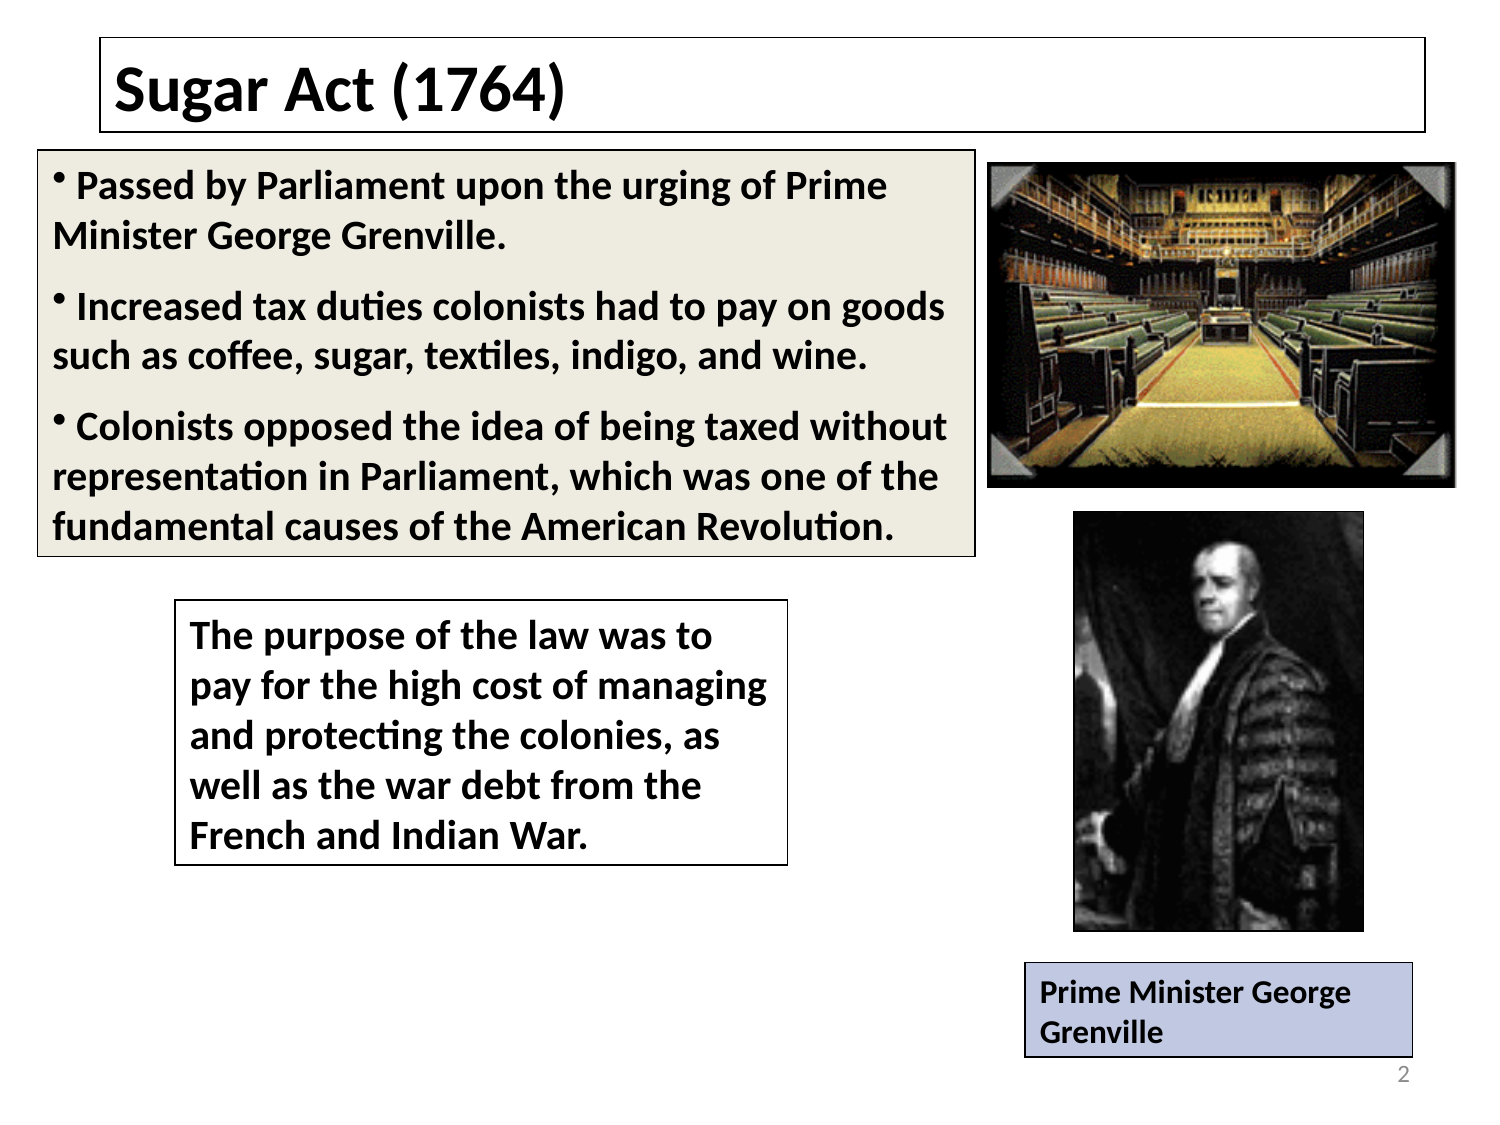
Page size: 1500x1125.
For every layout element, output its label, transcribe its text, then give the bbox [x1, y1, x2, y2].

text_box The purpose of the law was to pay for the high cost of managing and protecting the colonies, as well as the war debt from the French and Indian War. [174, 600, 788, 865]
text_box Passed by Parliament upon the urging of Prime Minister George Grenville. Increased tax duties colonists had to pay on goods such as coffee, sugar, textiles, indigo, and wine. Colonists opposed the idea of being taxed without representation in Parliament, which was one of the fundamental causes of the American Revolution. [37, 149, 975, 557]
slide_number 2 [1074, 1042, 1425, 1103]
picture [987, 162, 1457, 488]
picture [1074, 512, 1364, 931]
text_box Sugar Act (1764) [99, 37, 1425, 133]
text_box Prime Minister George Grenville [1024, 962, 1413, 1057]
